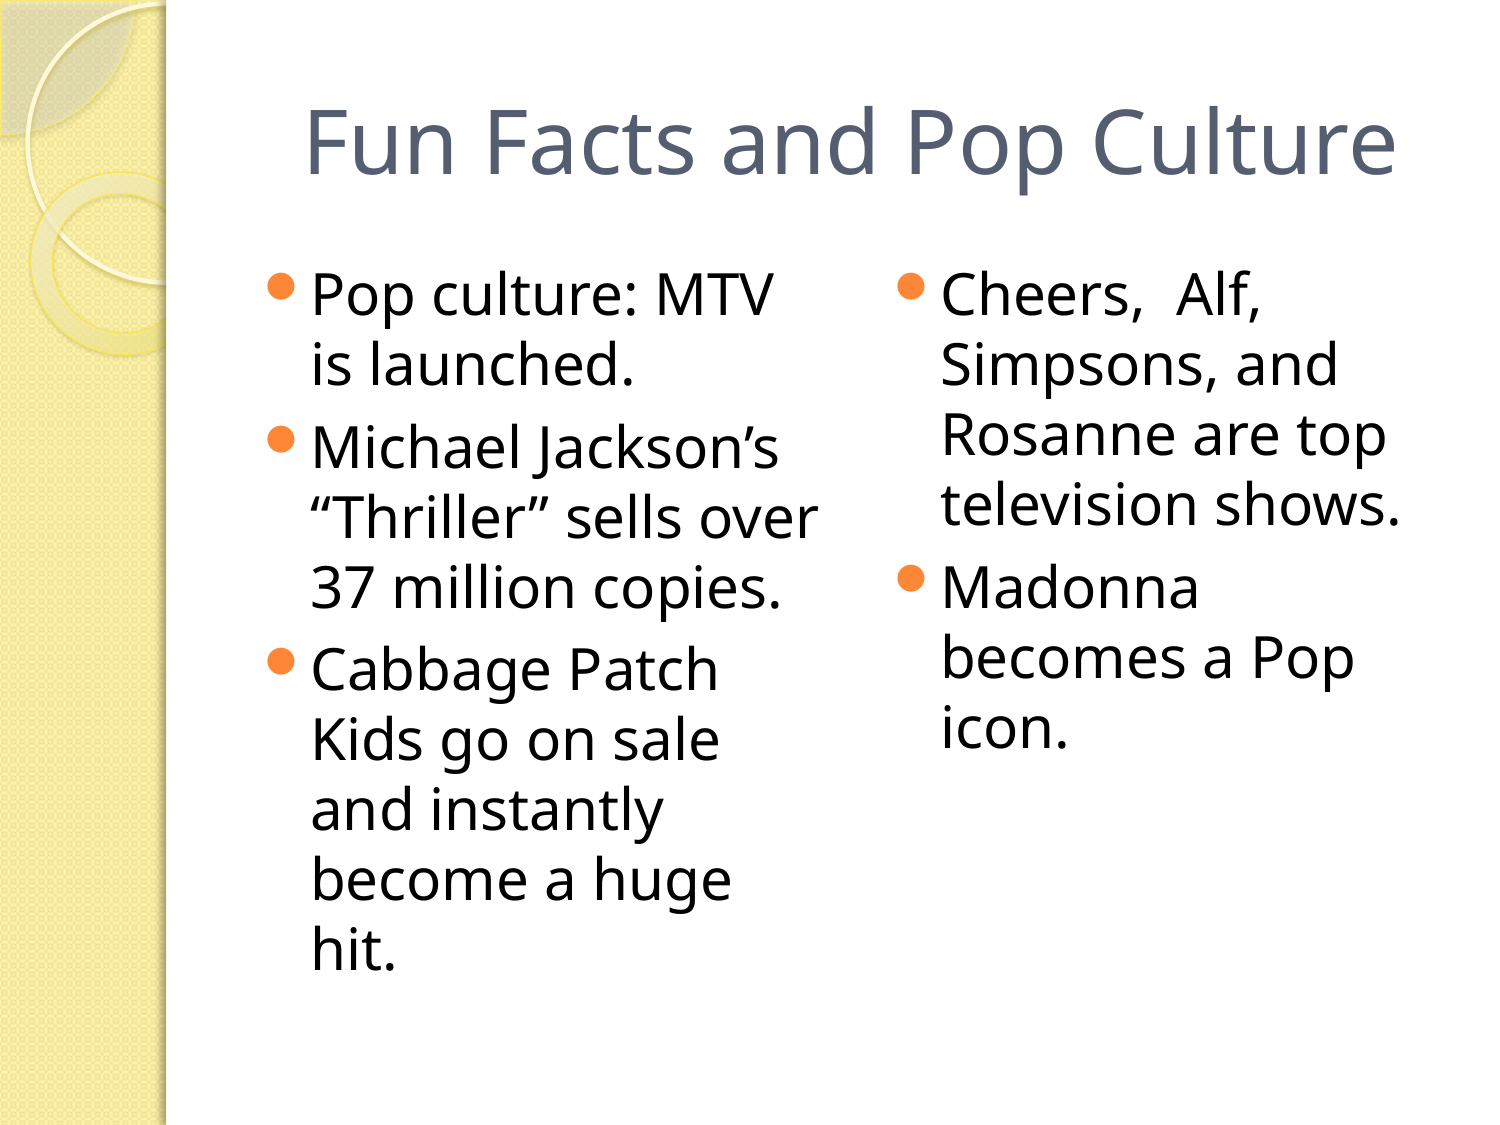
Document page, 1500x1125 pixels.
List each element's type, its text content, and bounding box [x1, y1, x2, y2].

title Fun Facts and Pop Culture [235, 45, 1466, 233]
list Pop culture: MTV is launched. Michael Jackson’s “Thriller” sells over 37 million copies. Cabbage Patch Kids go on sale and instantly become a huge hit. [235, 249, 836, 1015]
list Cheers, Alf, Simpsons, and Rosanne are top television shows. Madonna becomes a Pop icon. [865, 249, 1466, 1015]
